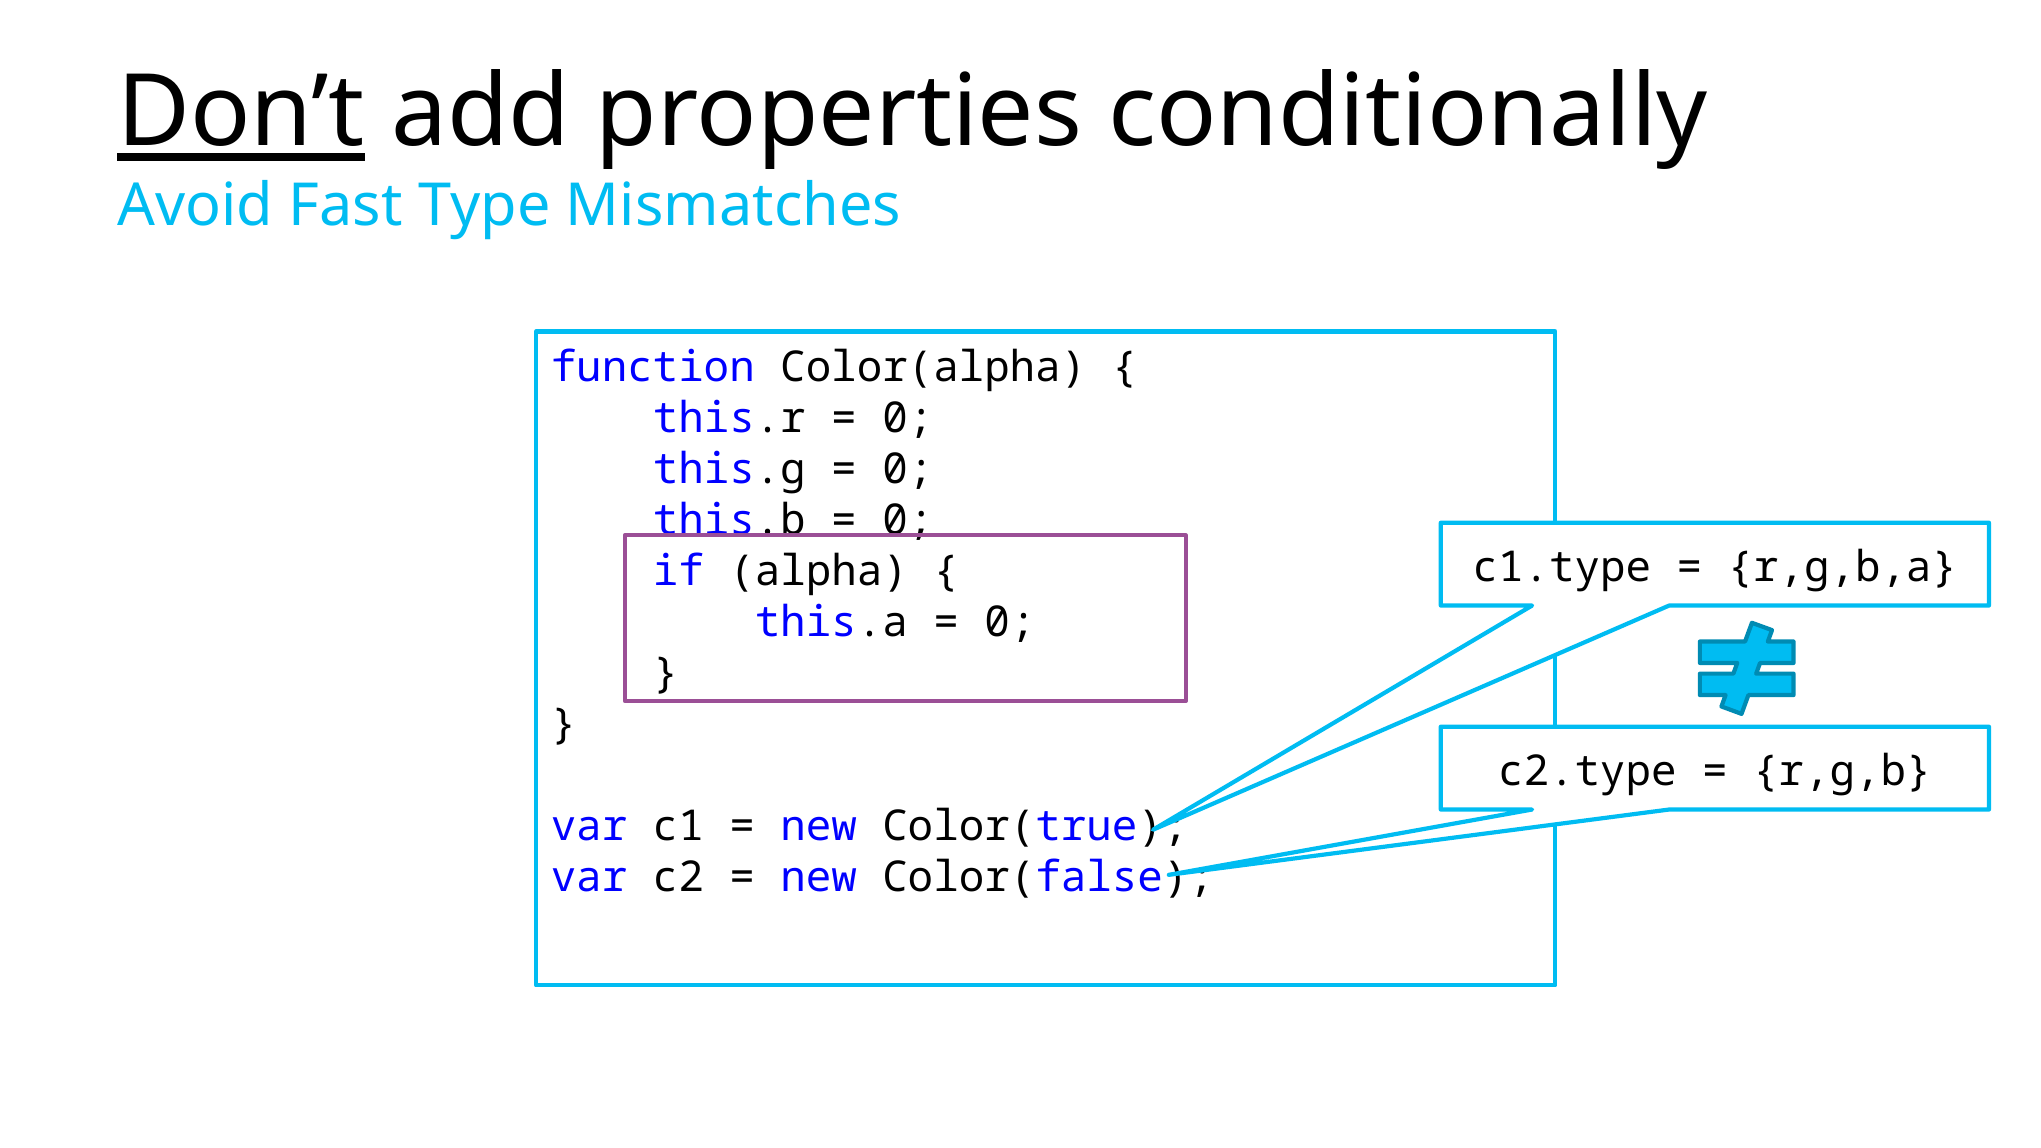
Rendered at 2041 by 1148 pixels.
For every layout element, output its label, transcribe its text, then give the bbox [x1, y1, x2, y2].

title Don’t add properties conditionally Avoid Fast Type Mismatches [87, 38, 1953, 229]
text_box [623, 533, 1188, 703]
text_box function Color(alpha) { this.r = 0; this.g = 0; this.b = 0; if (alpha) { this.a = 0; } } var c1 = new Color(true); var c2 = new Color(false); [534, 329, 1557, 987]
text_box c1.type = {r,g,b,a} [1151, 520, 1992, 832]
text_box c2.type = {r,g,b} [1166, 724, 1992, 877]
text_box [1697, 620, 1796, 716]
